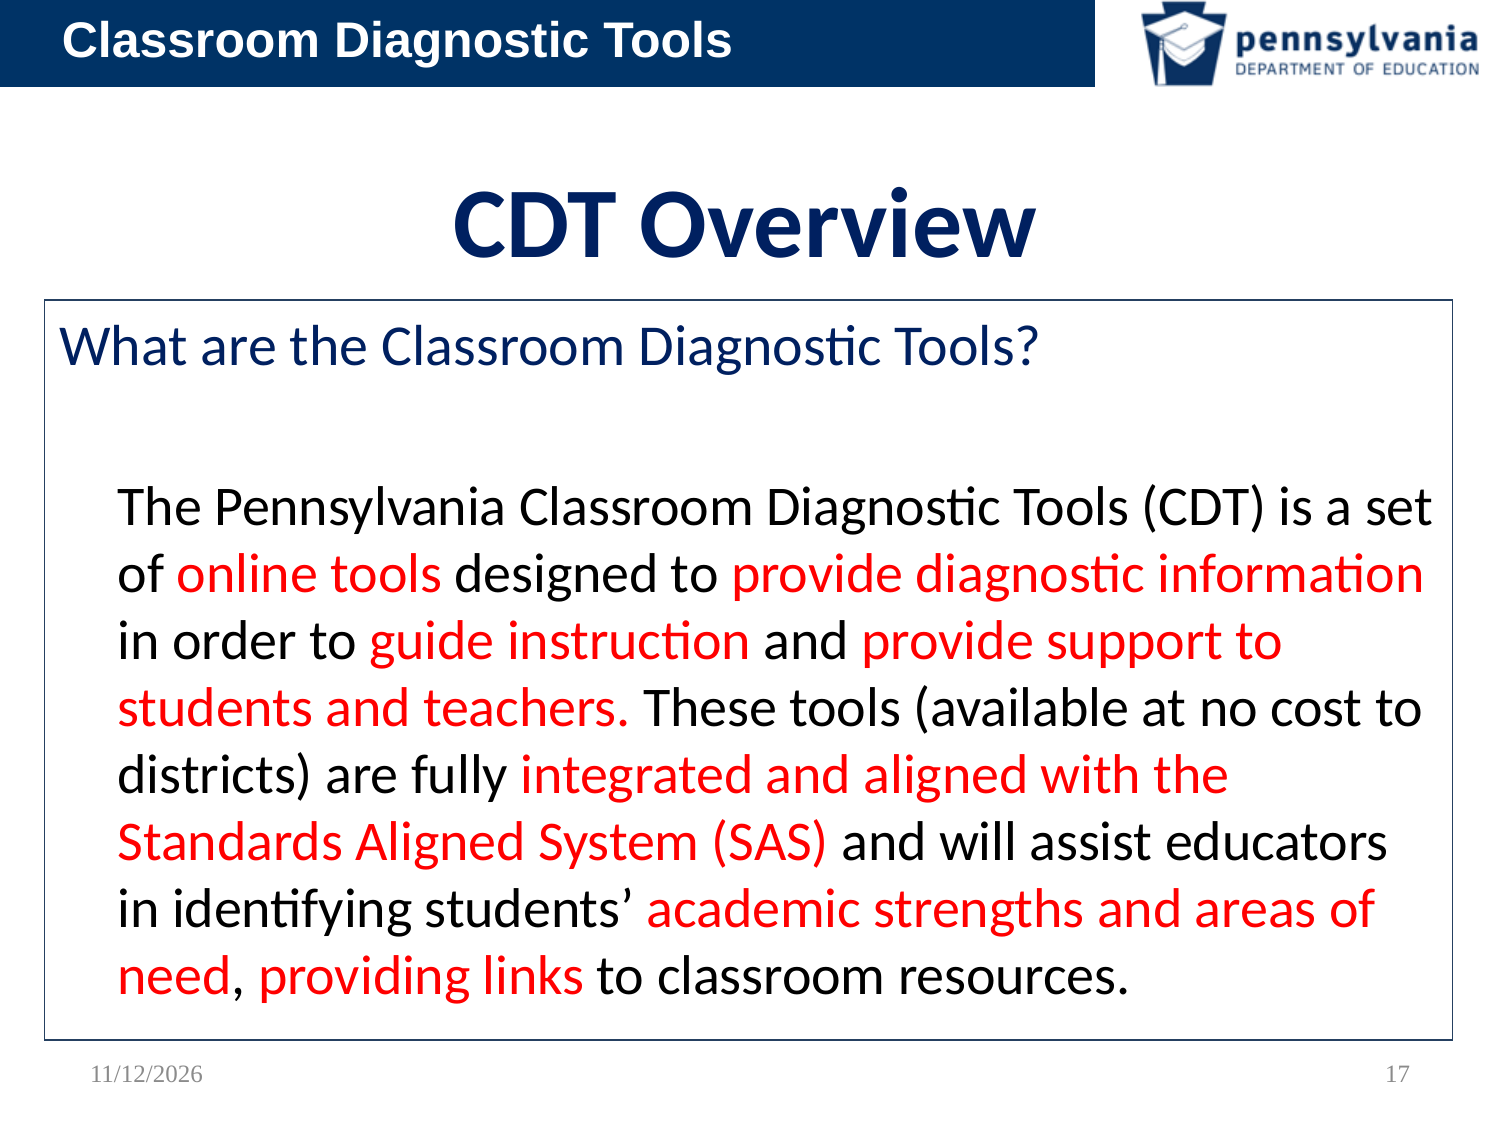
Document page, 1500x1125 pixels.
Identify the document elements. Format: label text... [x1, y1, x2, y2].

title CDT Overview [70, 145, 1421, 299]
list What are the Classroom Diagnostic Tools? The Pennsylvania Classroom Diagnostic Tools (CDT) is a set of online tools designed to provide diagnostic information in order to guide instruction and provide support to students and teachers. These tools (available at no cost to districts) are fully integrated and aligned with the Standards Aligned System (SAS) and will assist educators in identifying students’ academic strengths and areas of need, providing links to classroom resources. [44, 299, 1453, 1041]
slide_number 17 [1074, 1042, 1425, 1103]
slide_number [75, 1042, 425, 1103]
picture [1134, 0, 1485, 90]
